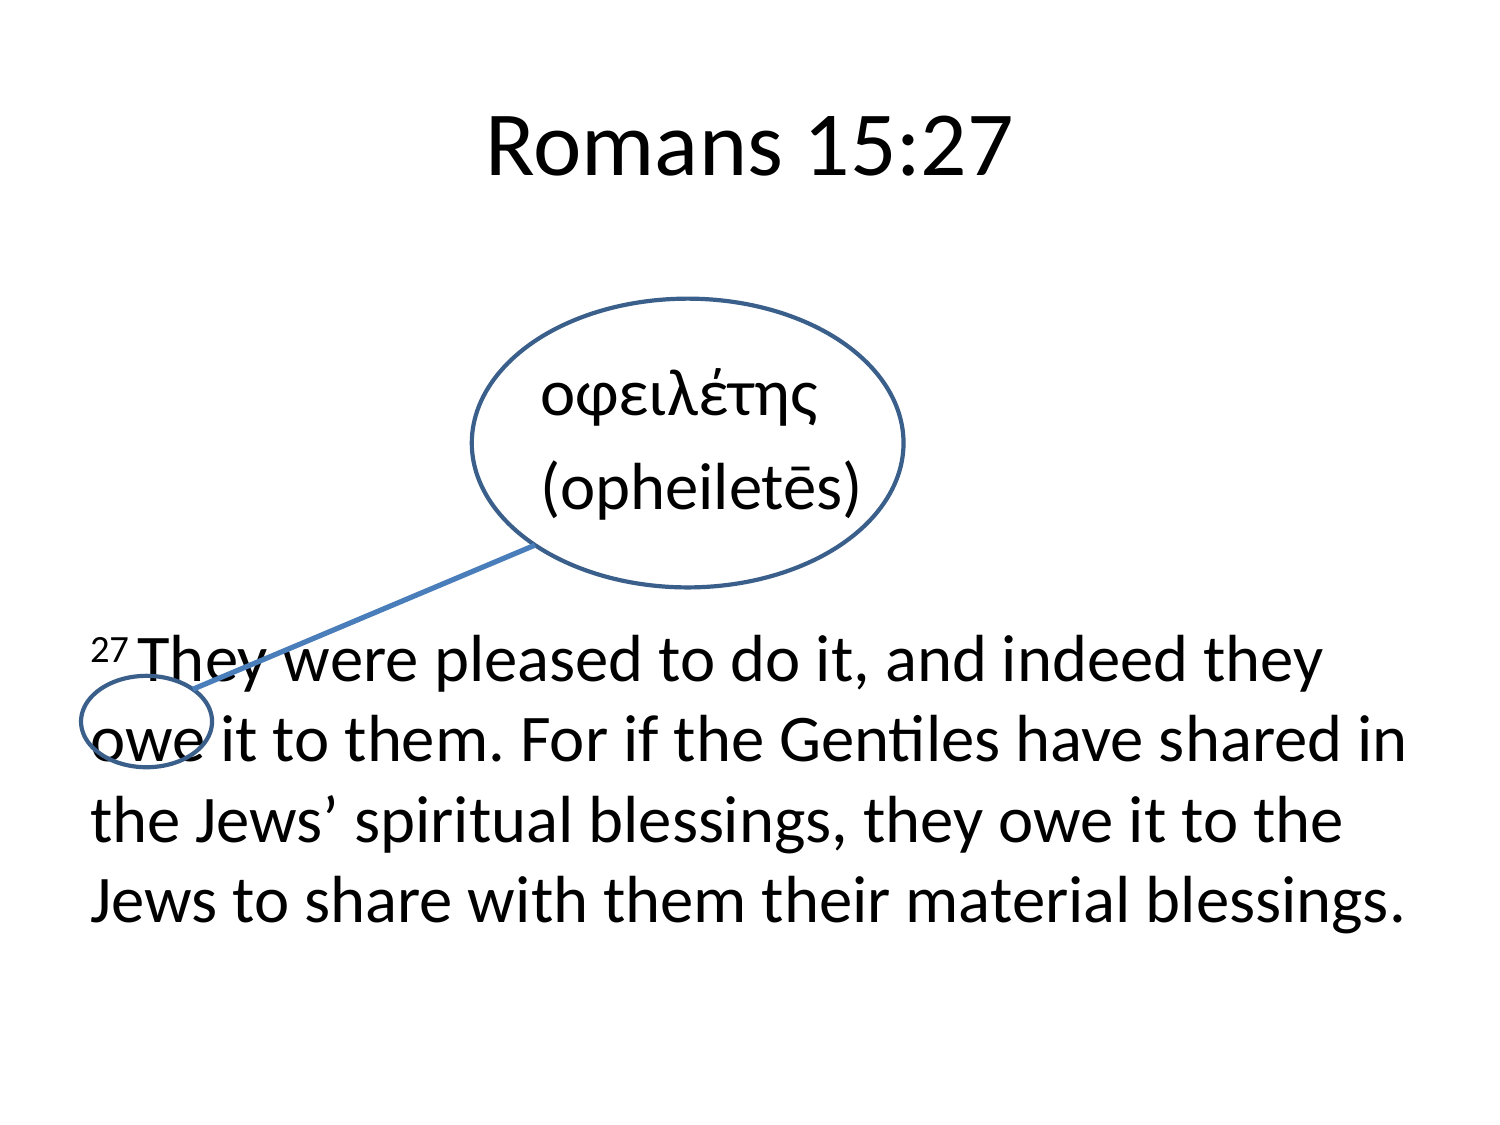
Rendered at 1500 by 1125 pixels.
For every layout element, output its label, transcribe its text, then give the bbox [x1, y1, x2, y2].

list οφειλέτης (opheiletēs) 27 They were pleased to do it, and indeed they owe it to them. For if the Gentiles have shared in the Jews’ spiritual blessings, they owe it to the Jews to share with them their material blessings. [75, 262, 1425, 1005]
text_box [78, 673, 215, 770]
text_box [192, 544, 536, 690]
title Romans 15:27 [75, 45, 1425, 233]
text_box [469, 296, 906, 590]
